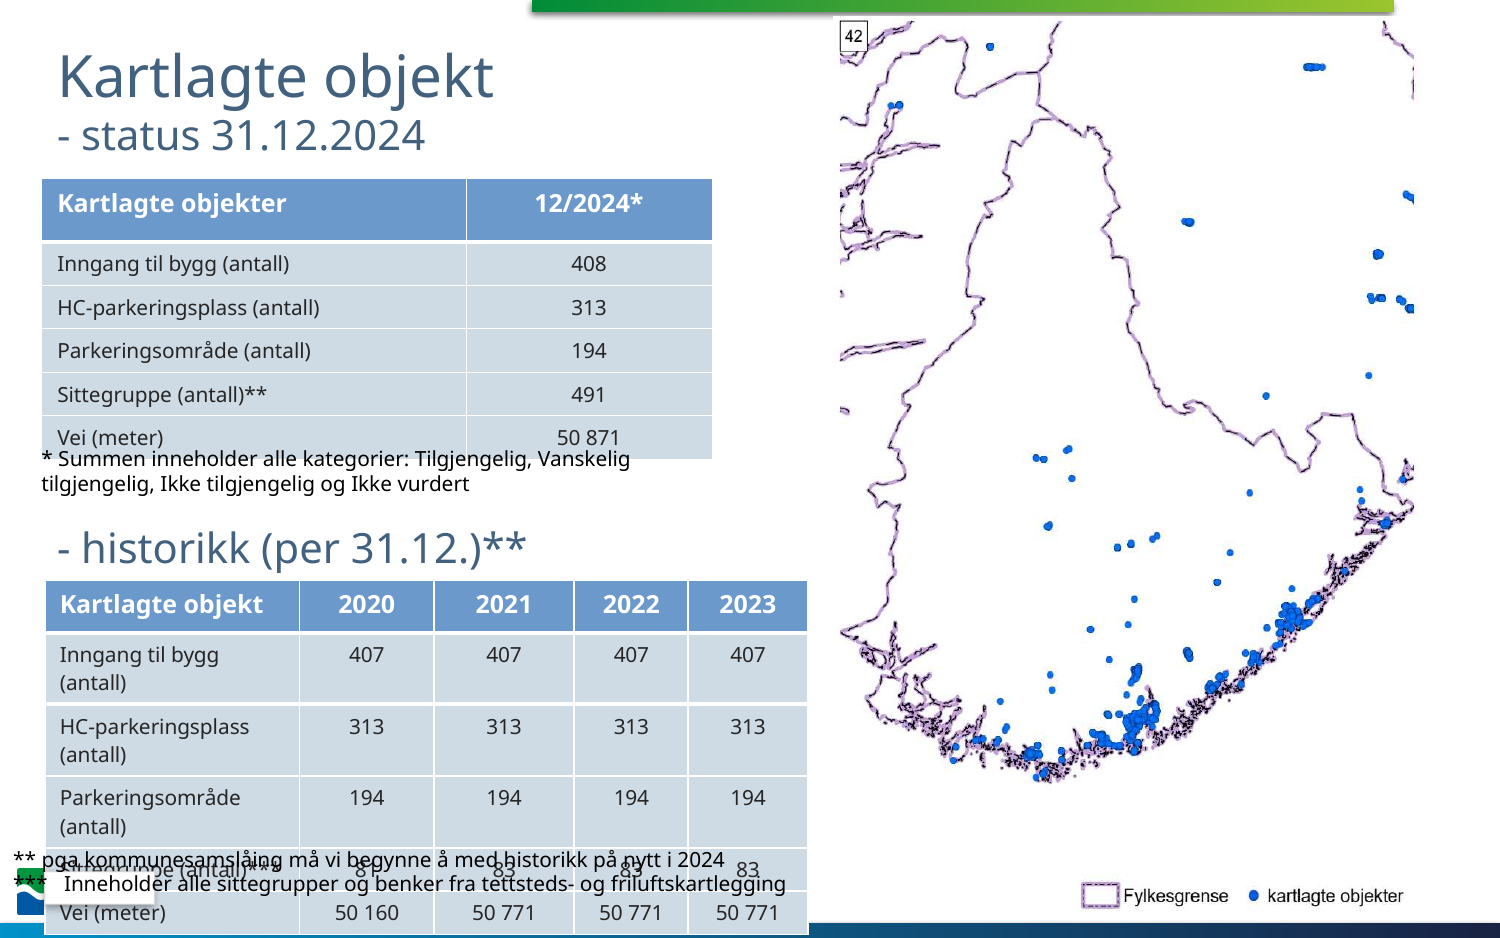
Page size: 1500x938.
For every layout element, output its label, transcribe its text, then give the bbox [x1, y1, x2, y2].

table_header Kartlagte objekt [46, 581, 299, 631]
table_cell 407 [575, 635, 687, 702]
table_cell Parkeringsområde (antall) [42, 329, 466, 372]
table_cell Inngang til bygg (antall) [46, 635, 299, 702]
table_cell 83 [802, 849, 807, 890]
table_cell 194 [467, 329, 712, 372]
table_cell 407 [300, 635, 433, 702]
text_box ** pga kommunesamslåing må vi begynne å med historikk på nytt i 2024 *** Inneholder alle sittegrupper og benker fra tettsteds- og friluftskartlegging [0, 838, 802, 904]
table_cell 194 [575, 777, 687, 838]
table_cell 194 [300, 777, 433, 838]
table_cell Inngang til bygg (antall) [42, 244, 466, 285]
table_header 12/2024* [467, 179, 712, 240]
table_cell 313 [435, 706, 573, 775]
table_cell 491 [467, 373, 712, 415]
table_header 2023 [689, 581, 807, 631]
text_box * Summen inneholder alle kategorier: Tilgjengelig, Vanskelig tilgjengelig, Ikke tilgjengelig og Ikke vurdert [26, 438, 711, 504]
table_cell 50 771 [689, 892, 807, 934]
text_box - historikk (per 31.12.)** [42, 496, 828, 580]
table_cell HC-parkeringsplass (antall) [46, 706, 299, 775]
table_cell 407 [435, 635, 573, 702]
table_cell 313 [467, 286, 712, 328]
table_cell 407 [689, 635, 807, 702]
table_cell Parkeringsområde (antall) [46, 777, 299, 838]
text_box Kartlagte objekt - status 31.12.2024 [42, 24, 828, 167]
table_header 2021 [435, 581, 573, 631]
table_header 2020 [300, 581, 433, 631]
table_cell 313 [575, 706, 687, 775]
table_cell 50 771 [435, 904, 573, 934]
table_cell 50 771 [575, 904, 687, 934]
table_header 2022 [575, 581, 687, 631]
table_cell 313 [300, 706, 433, 775]
table_cell 50 160 [300, 904, 433, 934]
table_cell 408 [467, 244, 712, 285]
table_cell 194 [689, 777, 807, 847]
table_cell Vei (meter) [42, 416, 466, 438]
table_cell Vei (meter) [46, 904, 299, 934]
table_cell HC-parkeringsplass (antall) [42, 286, 466, 328]
table_cell 50 871 [467, 416, 712, 459]
table_cell 194 [435, 777, 573, 838]
table_cell 313 [689, 706, 807, 775]
table_cell Sittegruppe (antall)** [42, 373, 466, 415]
picture [833, 16, 1419, 913]
table_header Kartlagte objekter [42, 179, 466, 240]
